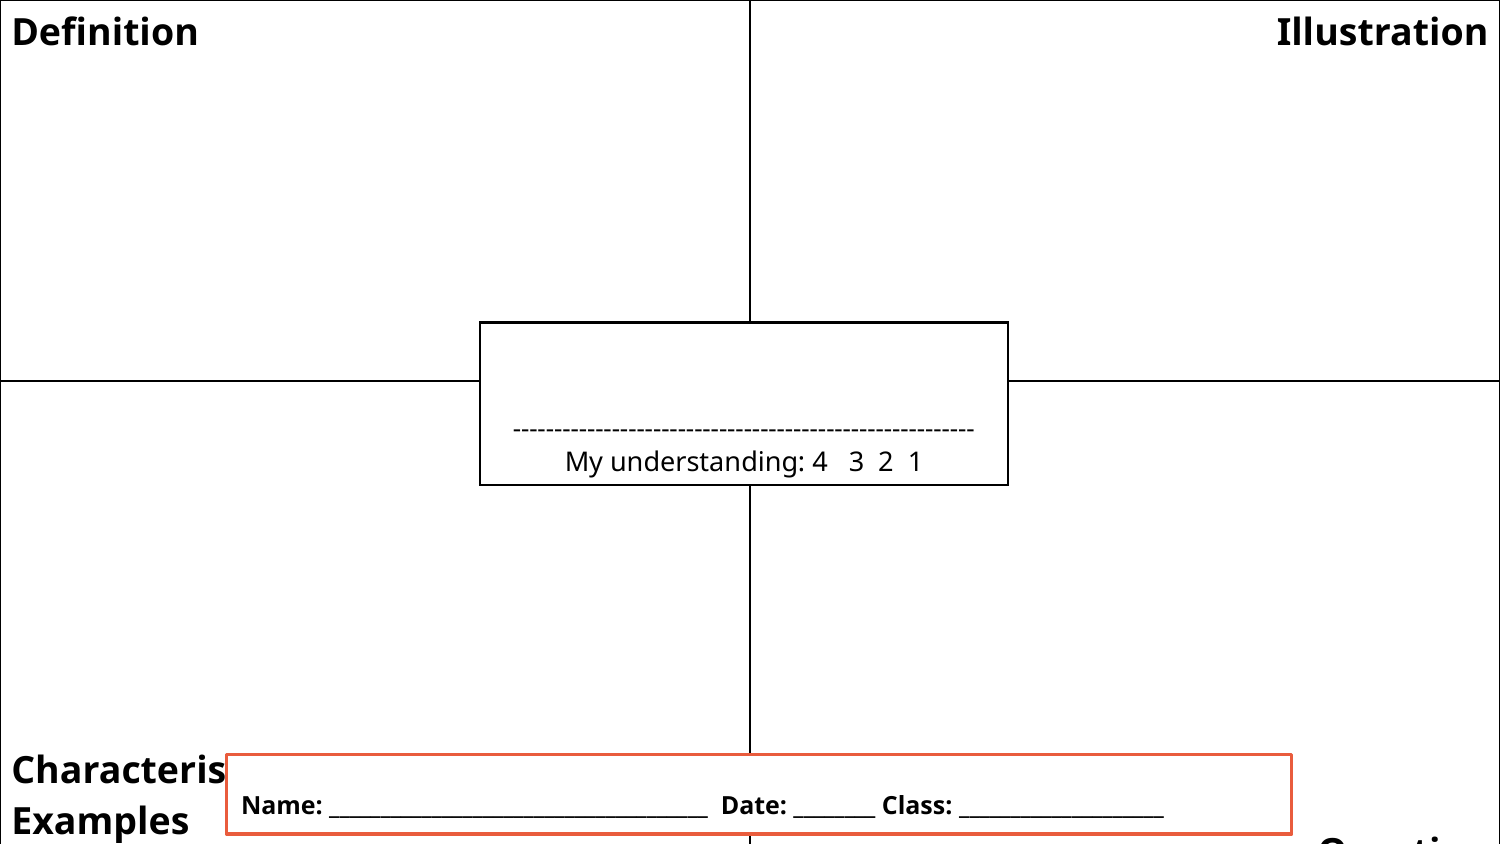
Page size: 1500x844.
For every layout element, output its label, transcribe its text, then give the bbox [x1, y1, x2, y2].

table_header Illustration [751, 1, 1499, 380]
table_cell Question [751, 382, 1499, 844]
table_header Definition [1, 1, 749, 380]
table_cell Characteristics/ Examples [1, 382, 749, 844]
text_box Name: _____________________________________ Date: ________ Class: ____________________ [226, 754, 1292, 834]
text_box -------------------------------------------------------- My understanding: 4 3 2 1 [480, 322, 1008, 486]
